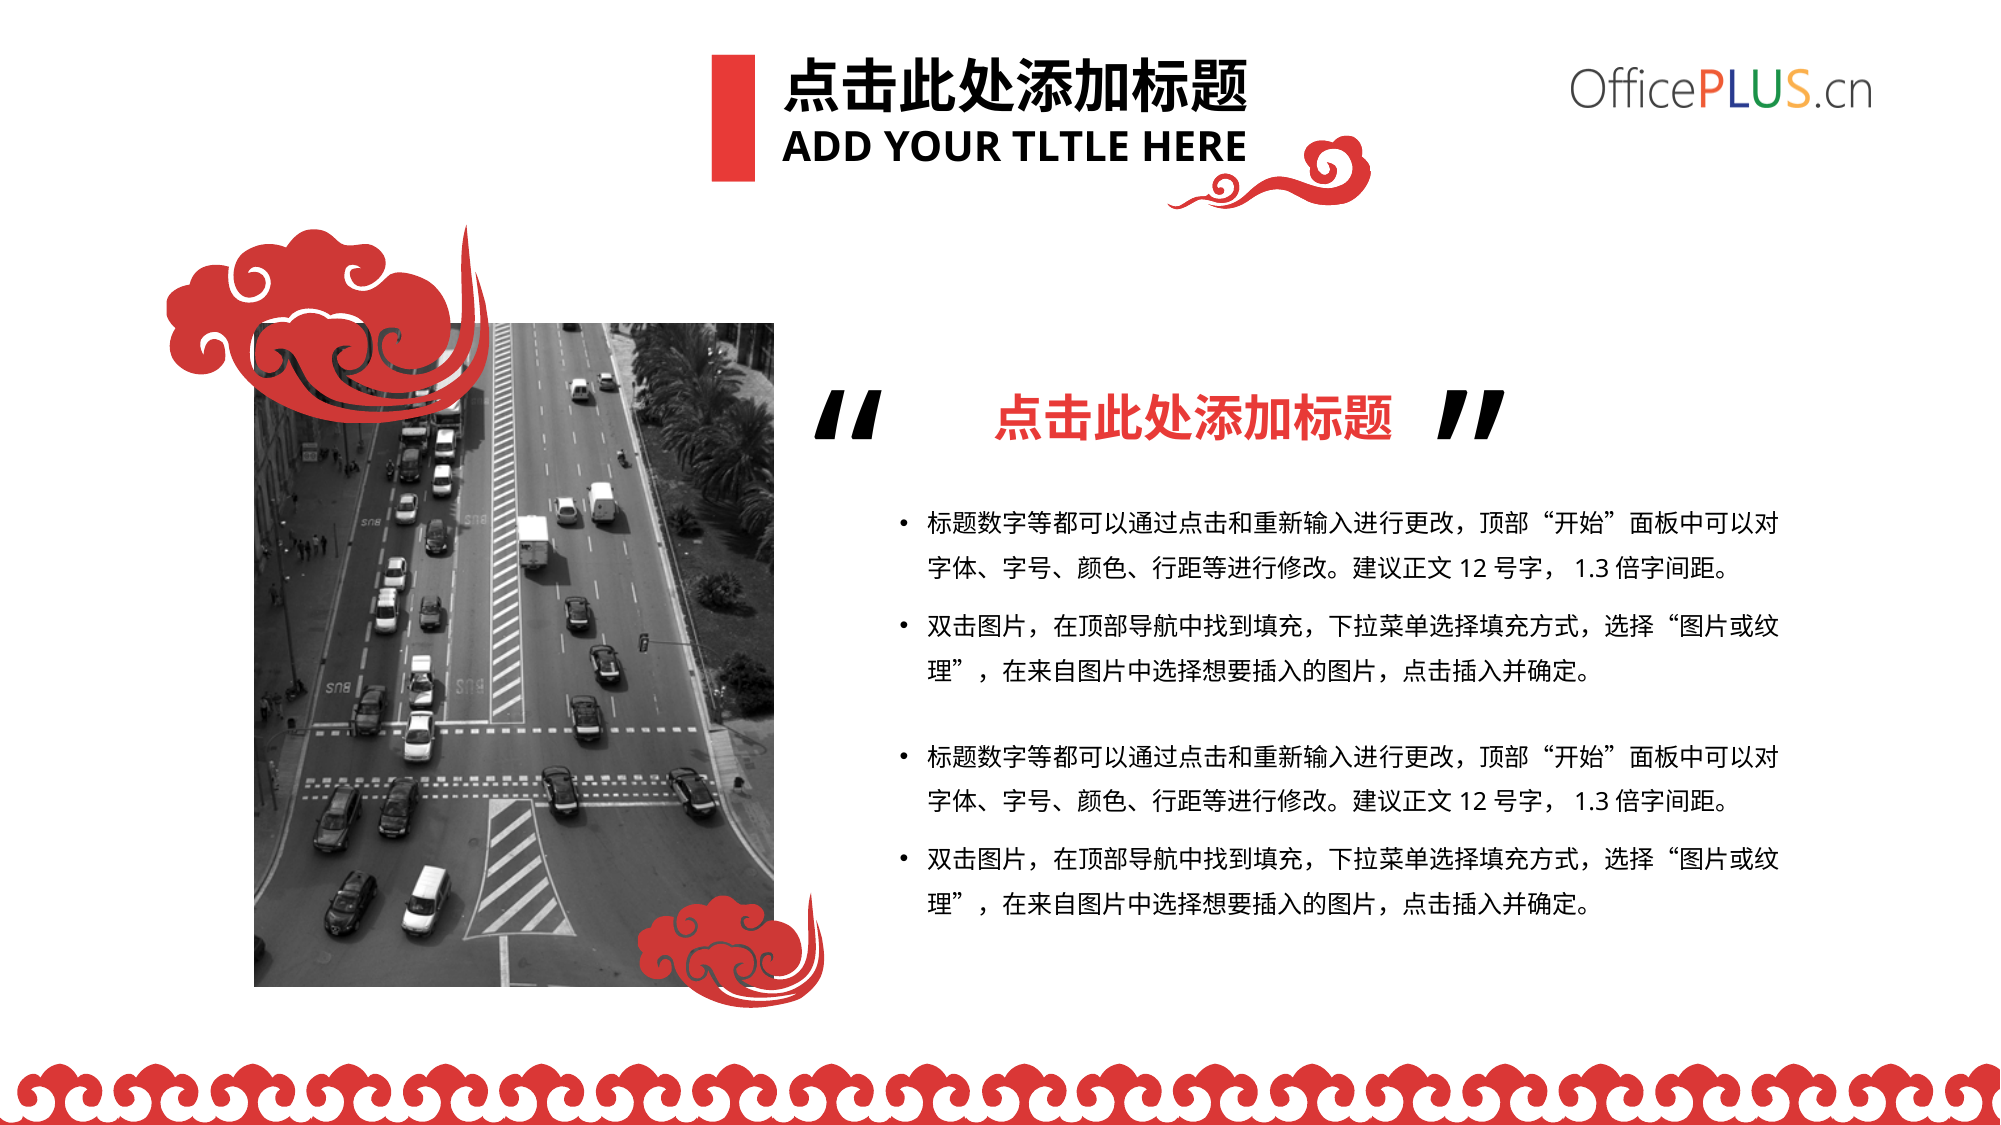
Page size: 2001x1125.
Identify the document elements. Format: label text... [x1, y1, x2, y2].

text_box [0, 1061, 2000, 1125]
picture [166, 223, 825, 1008]
picture [1164, 147, 1372, 215]
text_box [711, 54, 756, 182]
text_box ” [1396, 326, 1571, 485]
text_box 点击此处添加标题 ADD YOUR TLTLE HERE [767, 41, 1505, 177]
text_box 标题数字等都可以通过点击和重新输入进行更改，顶部“开始”面板中可以对字体、字号、颜色、行距等进行修改。建议正文12号字，1.3倍字间距。 双击图片，在顶部导航中找到填充，下拉菜单选择填充方式，选择“图片或纹理”，在来自图片中选择想要插入的图片，点击插入并确定。 [883, 485, 1796, 693]
text_box 点击此处添加标题 [978, 379, 1447, 455]
text_box 标题数字等都可以通过点击和重新输入进行更改，顶部“开始”面板中可以对字体、字号、颜色、行距等进行修改。建议正文12号字，1.3倍字间距。 双击图片，在顶部导航中找到填充，下拉菜单选择填充方式，选择“图片或纹理”，在来自图片中选择想要插入的图片，点击插入并确定。 [883, 718, 1796, 926]
picture [1570, 67, 1871, 108]
text_box “ [774, 326, 1006, 581]
